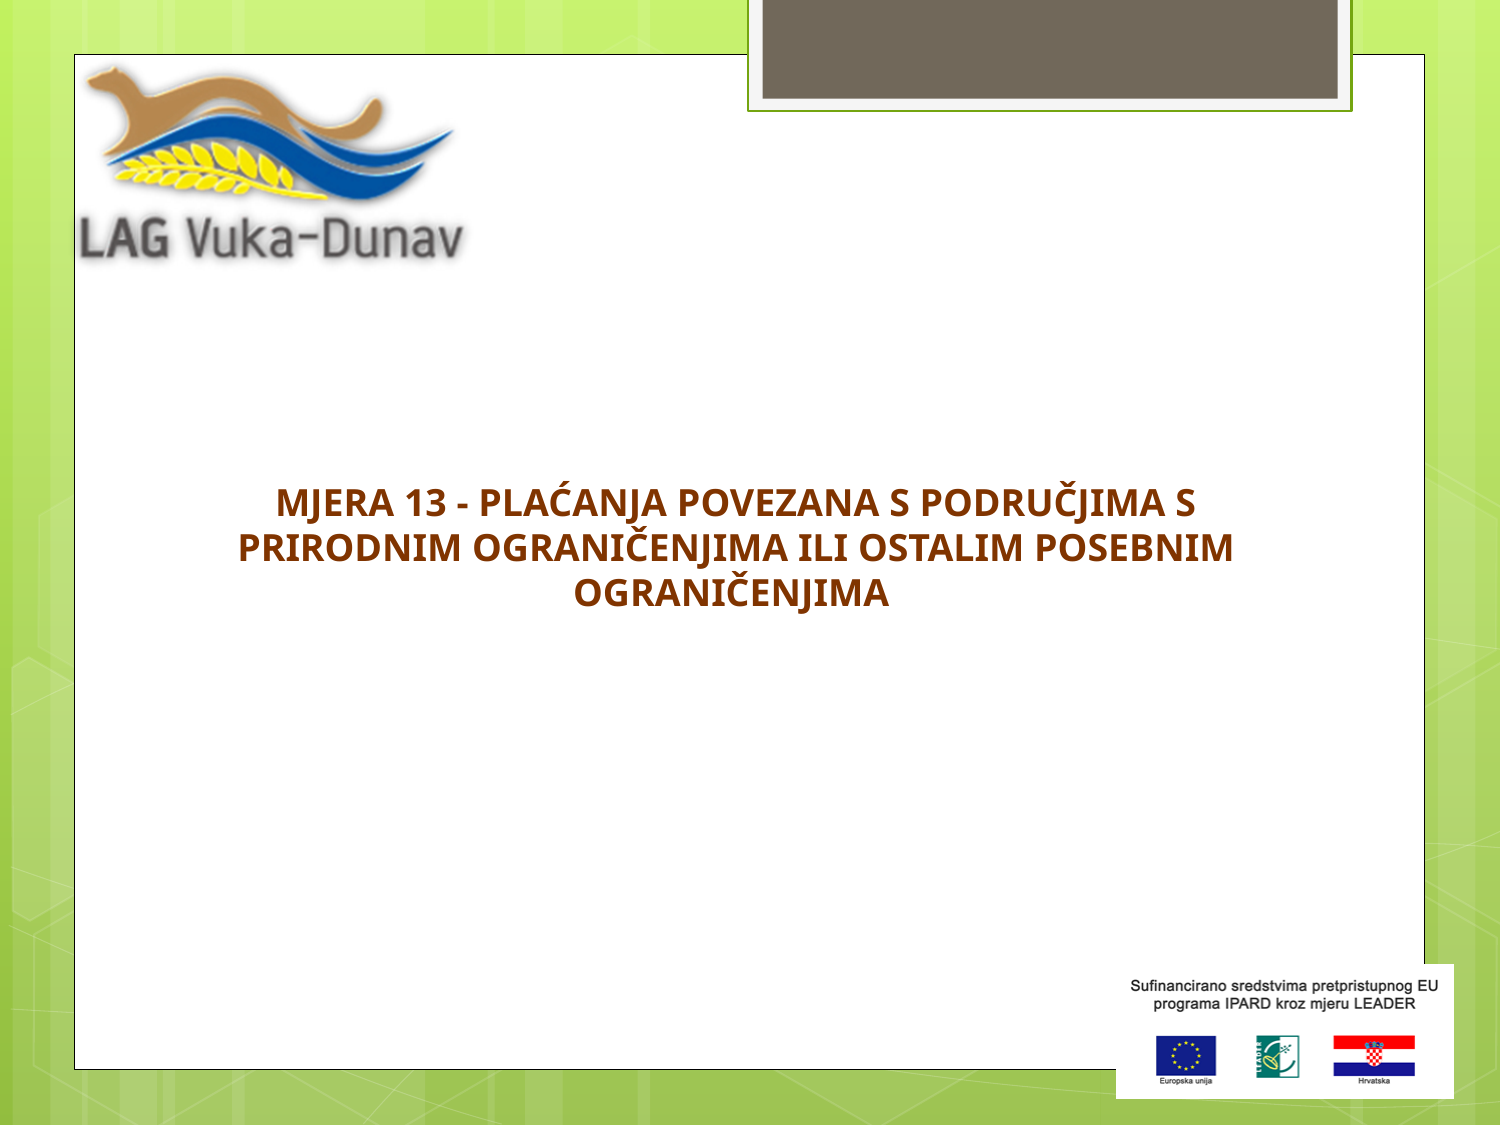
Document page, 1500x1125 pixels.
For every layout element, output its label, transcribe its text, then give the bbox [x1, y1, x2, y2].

picture [64, 54, 479, 281]
title MJERA 13 - PLAĆANJA POVEZANA S PODRUČJIMA S PRIRODNIM OGRANIČENJIMA ILI OSTALIM POSEBNIM OGRANIČENJIMA [171, 456, 1302, 622]
picture [1115, 963, 1454, 1100]
